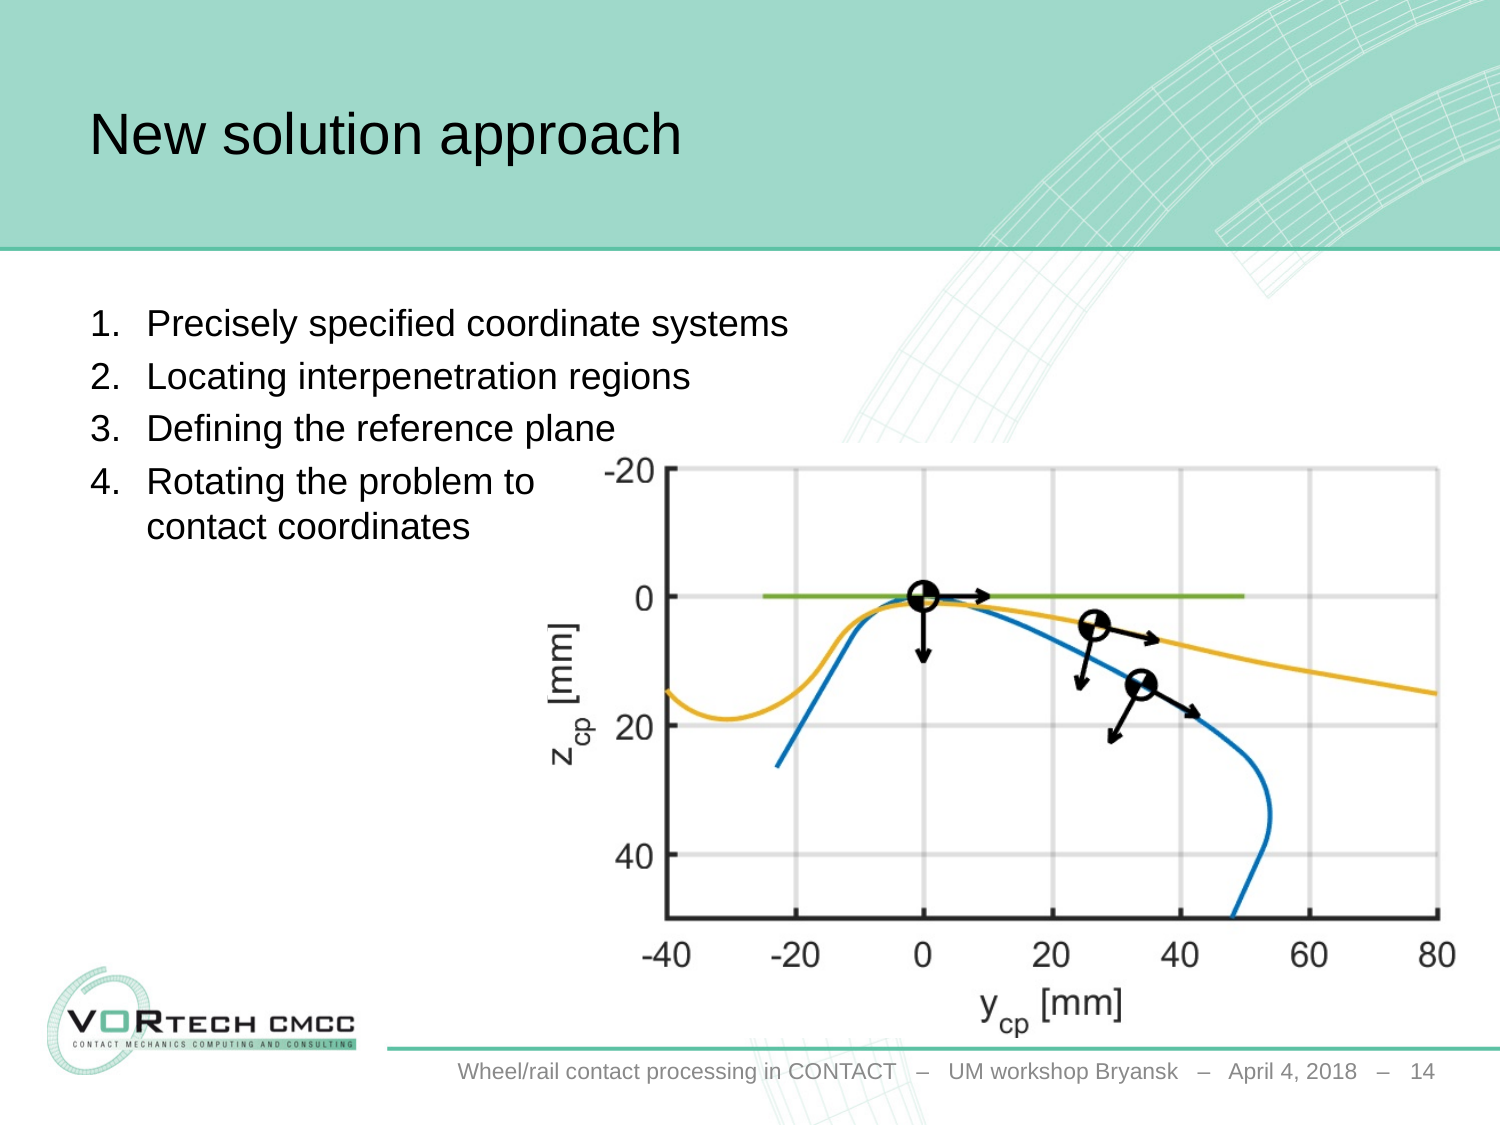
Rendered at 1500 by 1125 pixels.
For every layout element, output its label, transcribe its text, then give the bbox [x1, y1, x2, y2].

title New solution approach [75, 37, 1425, 225]
picture [0, 0, 1500, 1125]
list Precisely specified coordinate systems Locating interpenetration regions Defining the reference plane Rotating the problem to contact coordinates [75, 291, 1341, 929]
